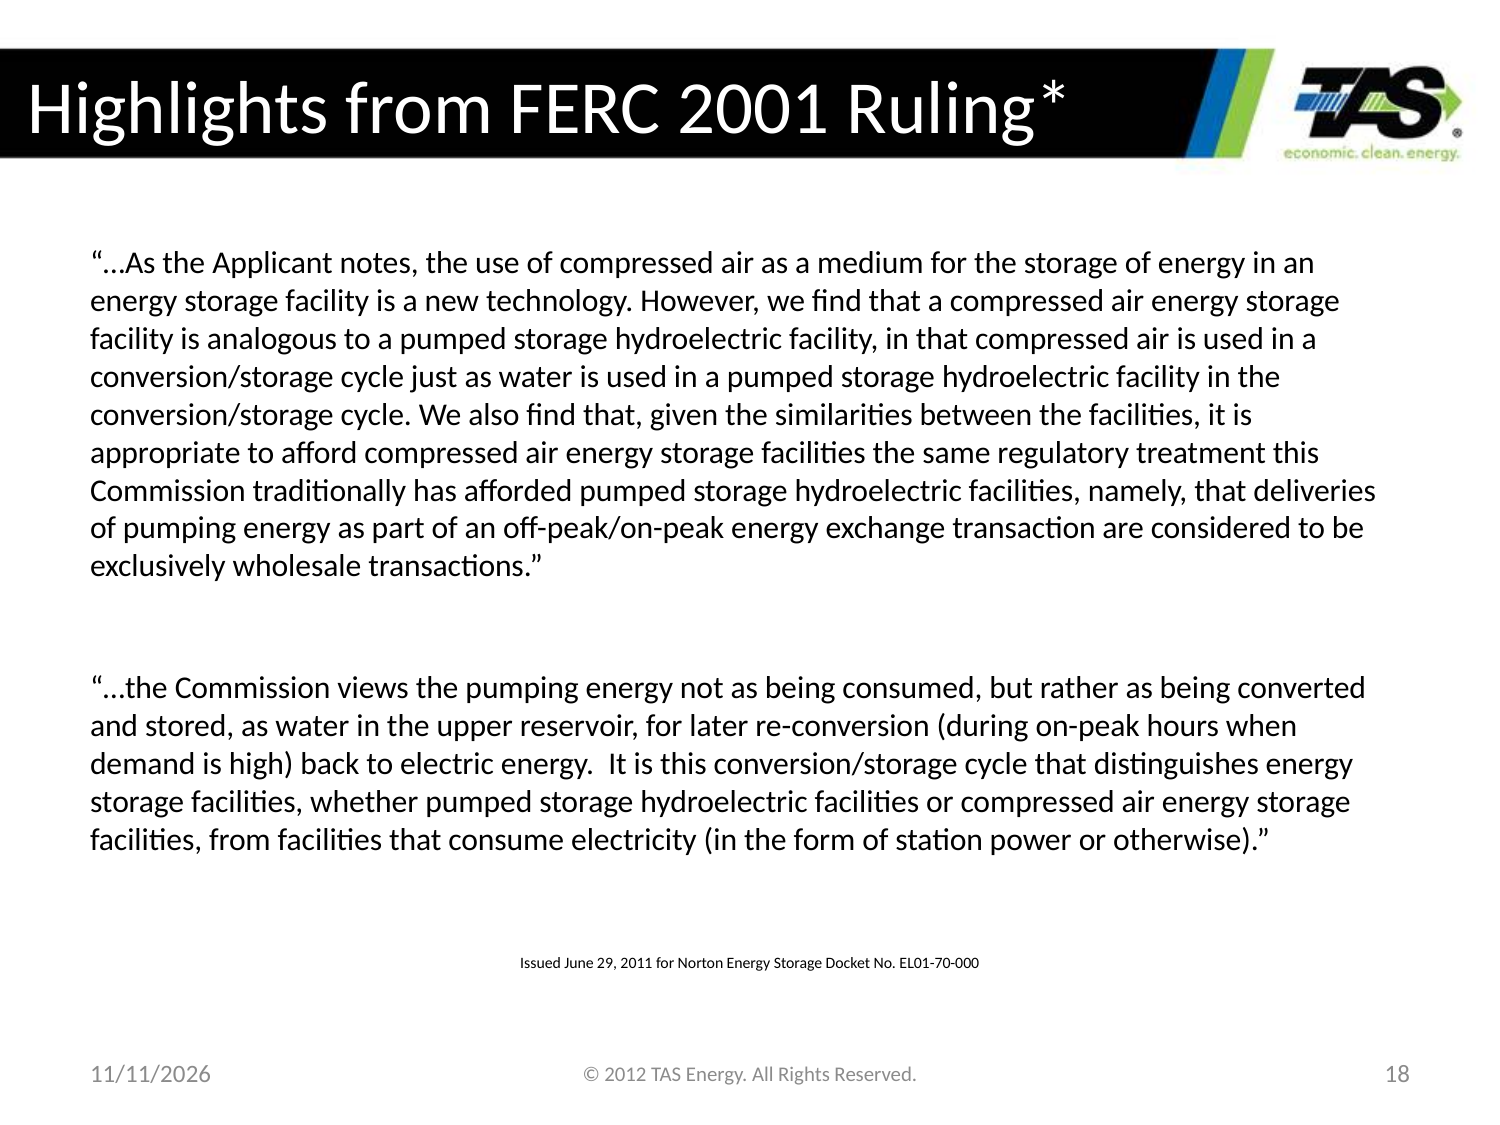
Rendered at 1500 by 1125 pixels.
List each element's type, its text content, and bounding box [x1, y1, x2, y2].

slide_number 18 [1074, 1042, 1425, 1103]
title Highlights from FERC 2001 Ruling* [12, 62, 1188, 145]
list “…As the Applicant notes, the use of compressed air as a medium for the storage of energy in an energy storage facility is a new technology. However, we find that a compressed air energy storage facility is analogous to a pumped storage hydroelectric facility, in that compressed air is used in a conversion/storage cycle just as water is used in a pumped storage hydroelectric facility in the conversion/storage cycle. We also find that, given the similarities between the facilities, it is appropriate to afford compressed air energy storage facilities the same regulatory treatment this Commission traditionally has afforded pumped storage hydroelectric facilities, namely, that deliveries of pumping energy as part of an off-peak/on-peak energy exchange transaction are considered to be exclusively wholesale transactions.” “…the Commission views the pumping energy not as being consumed, but rather as being converted and stored, as water in the upper reservoir, for later re-conversion (during on-peak hours when demand is high) back to electric energy. It is this conversion/storage cycle that distinguishes energy storage facilities, whether pumped storage hydroelectric facilities or compressed air energy storage facilities, from facilities that consume electricity (in the form of station power or otherwise).” Issued June 29, 2011 for Norton Energy Storage Docket No. EL01-70-000 [75, 195, 1425, 1013]
picture [0, 0, 1500, 1125]
footer © 2012 TAS Energy. All Rights Reserved. [512, 1042, 988, 1103]
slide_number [75, 1042, 425, 1103]
